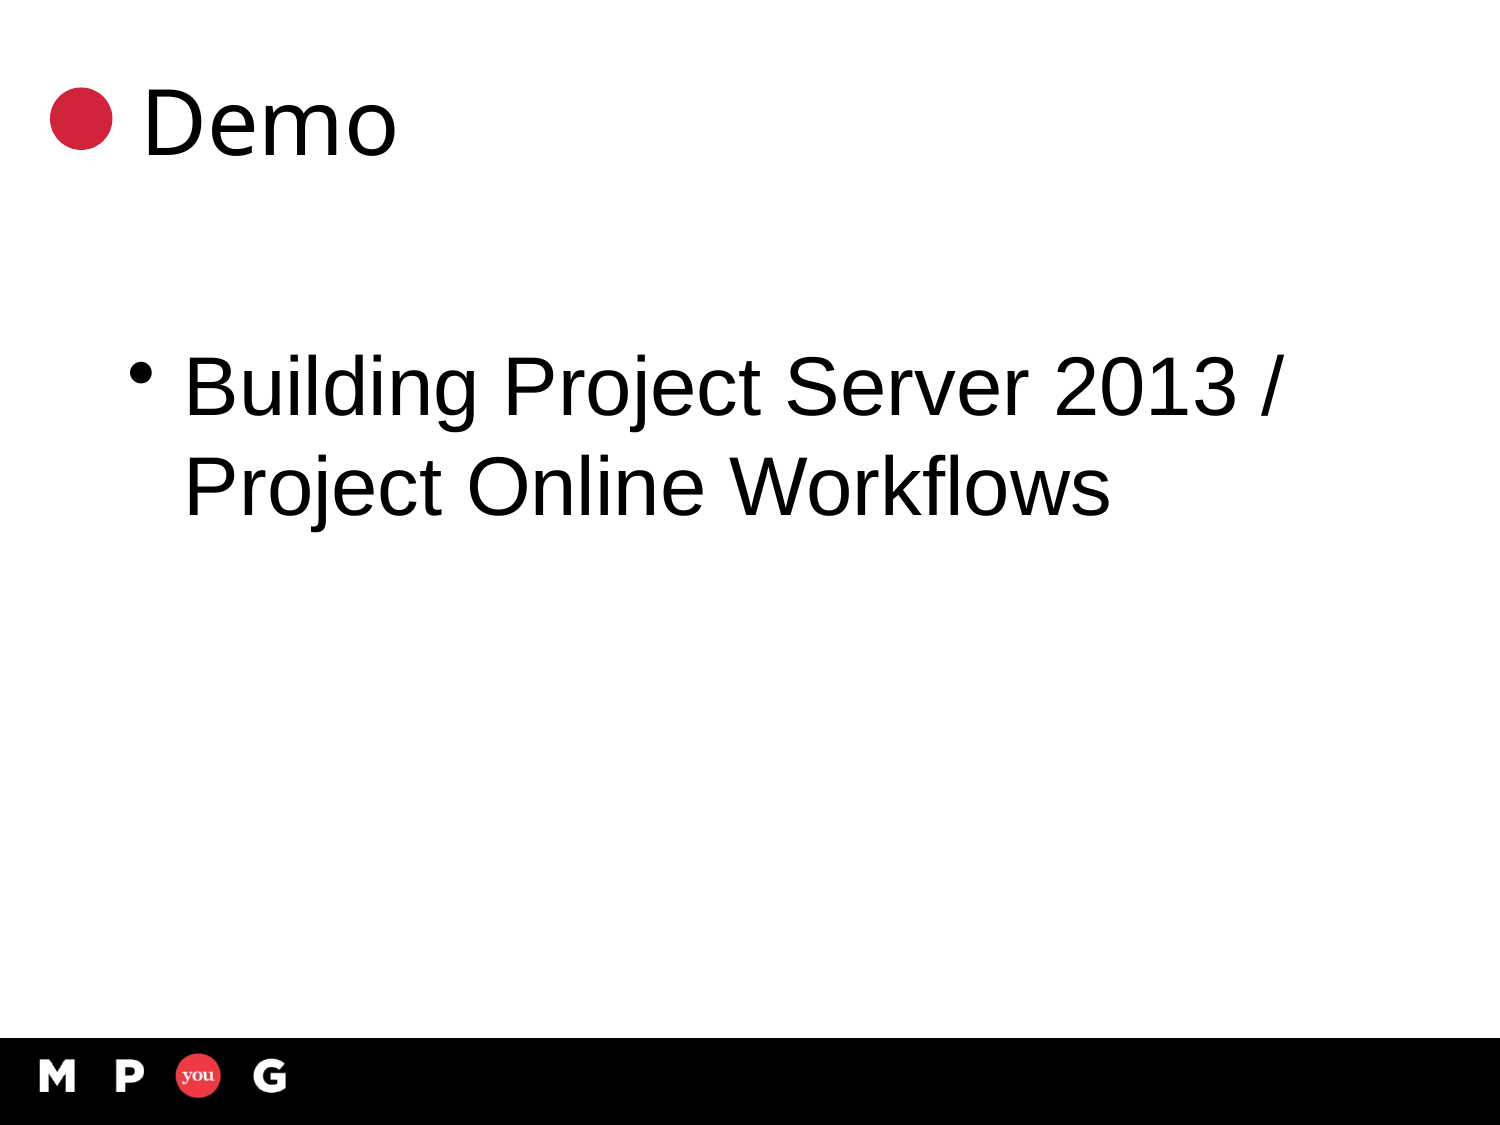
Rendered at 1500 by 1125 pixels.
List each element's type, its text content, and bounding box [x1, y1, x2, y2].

picture [37, 1052, 288, 1100]
title Demo [124, 24, 1438, 213]
list Building Project Server 2013 / Project Online Workflows [112, 324, 1388, 1001]
